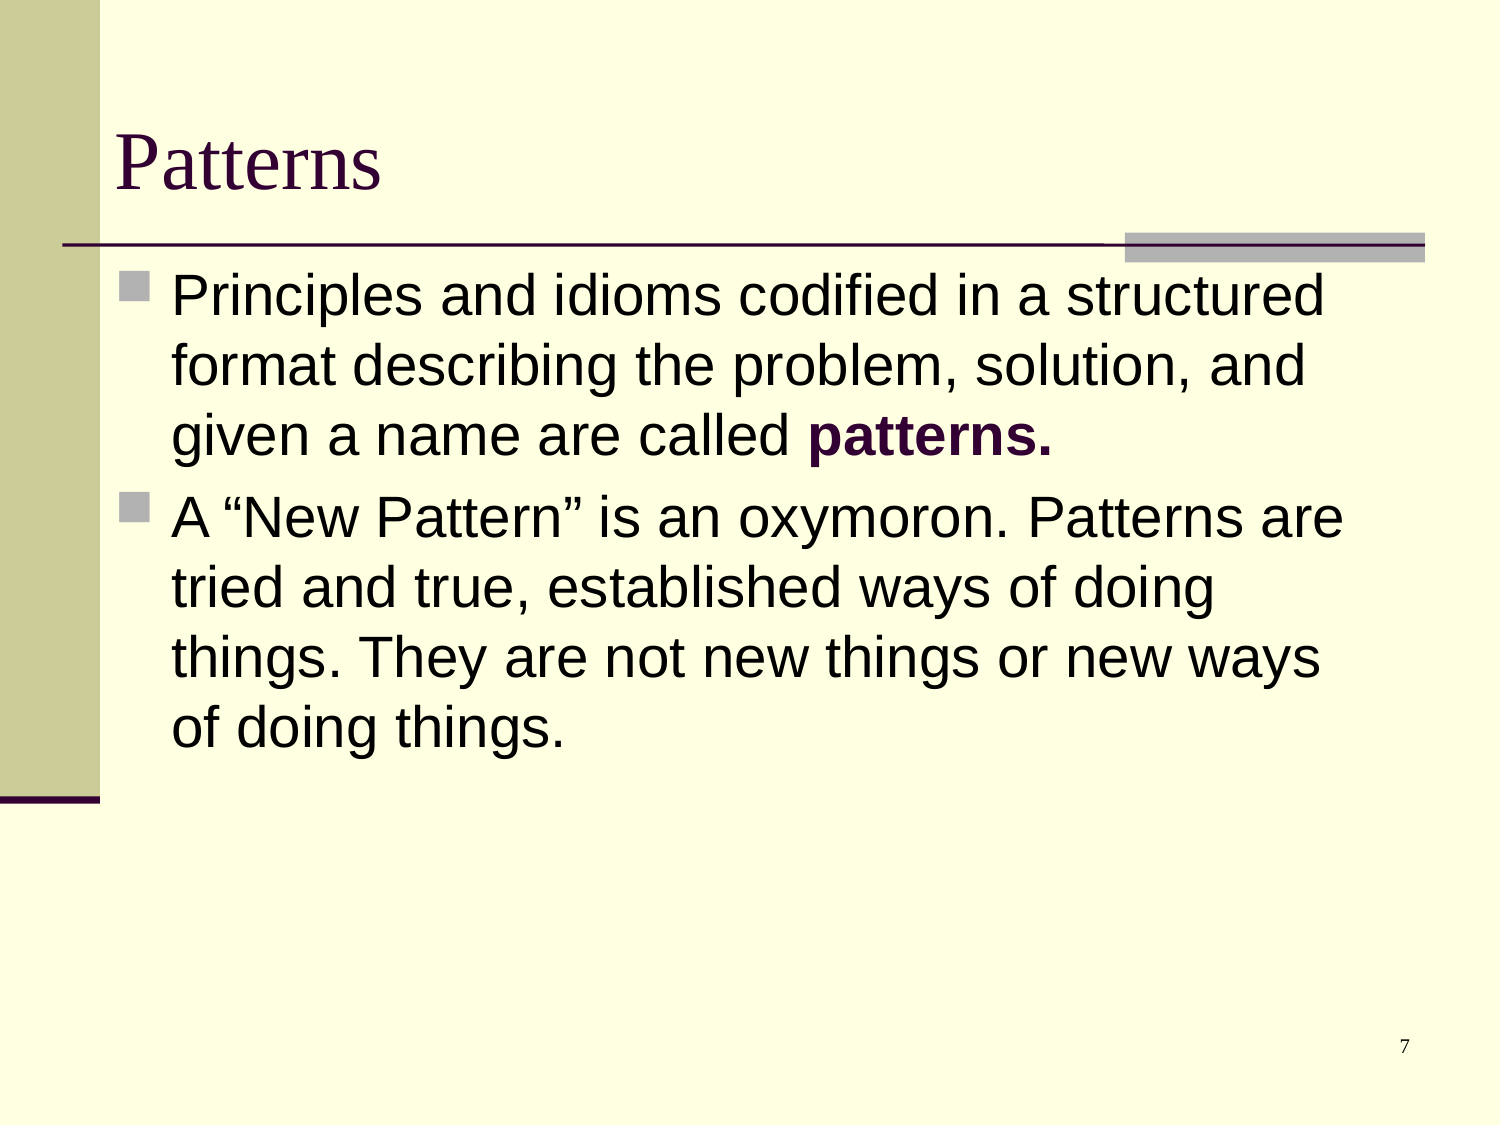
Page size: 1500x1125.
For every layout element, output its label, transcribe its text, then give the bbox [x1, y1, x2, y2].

title Patterns [99, 62, 1376, 249]
slide_number 7 [1112, 1024, 1426, 1101]
list Principles and idioms codified in a structured format describing the problem, solution, and given a name are called patterns. A “New Pattern” is an oxymoron. Patterns are tried and true, established ways of doing things. They are not new things or new ways of doing things. [99, 249, 1376, 994]
